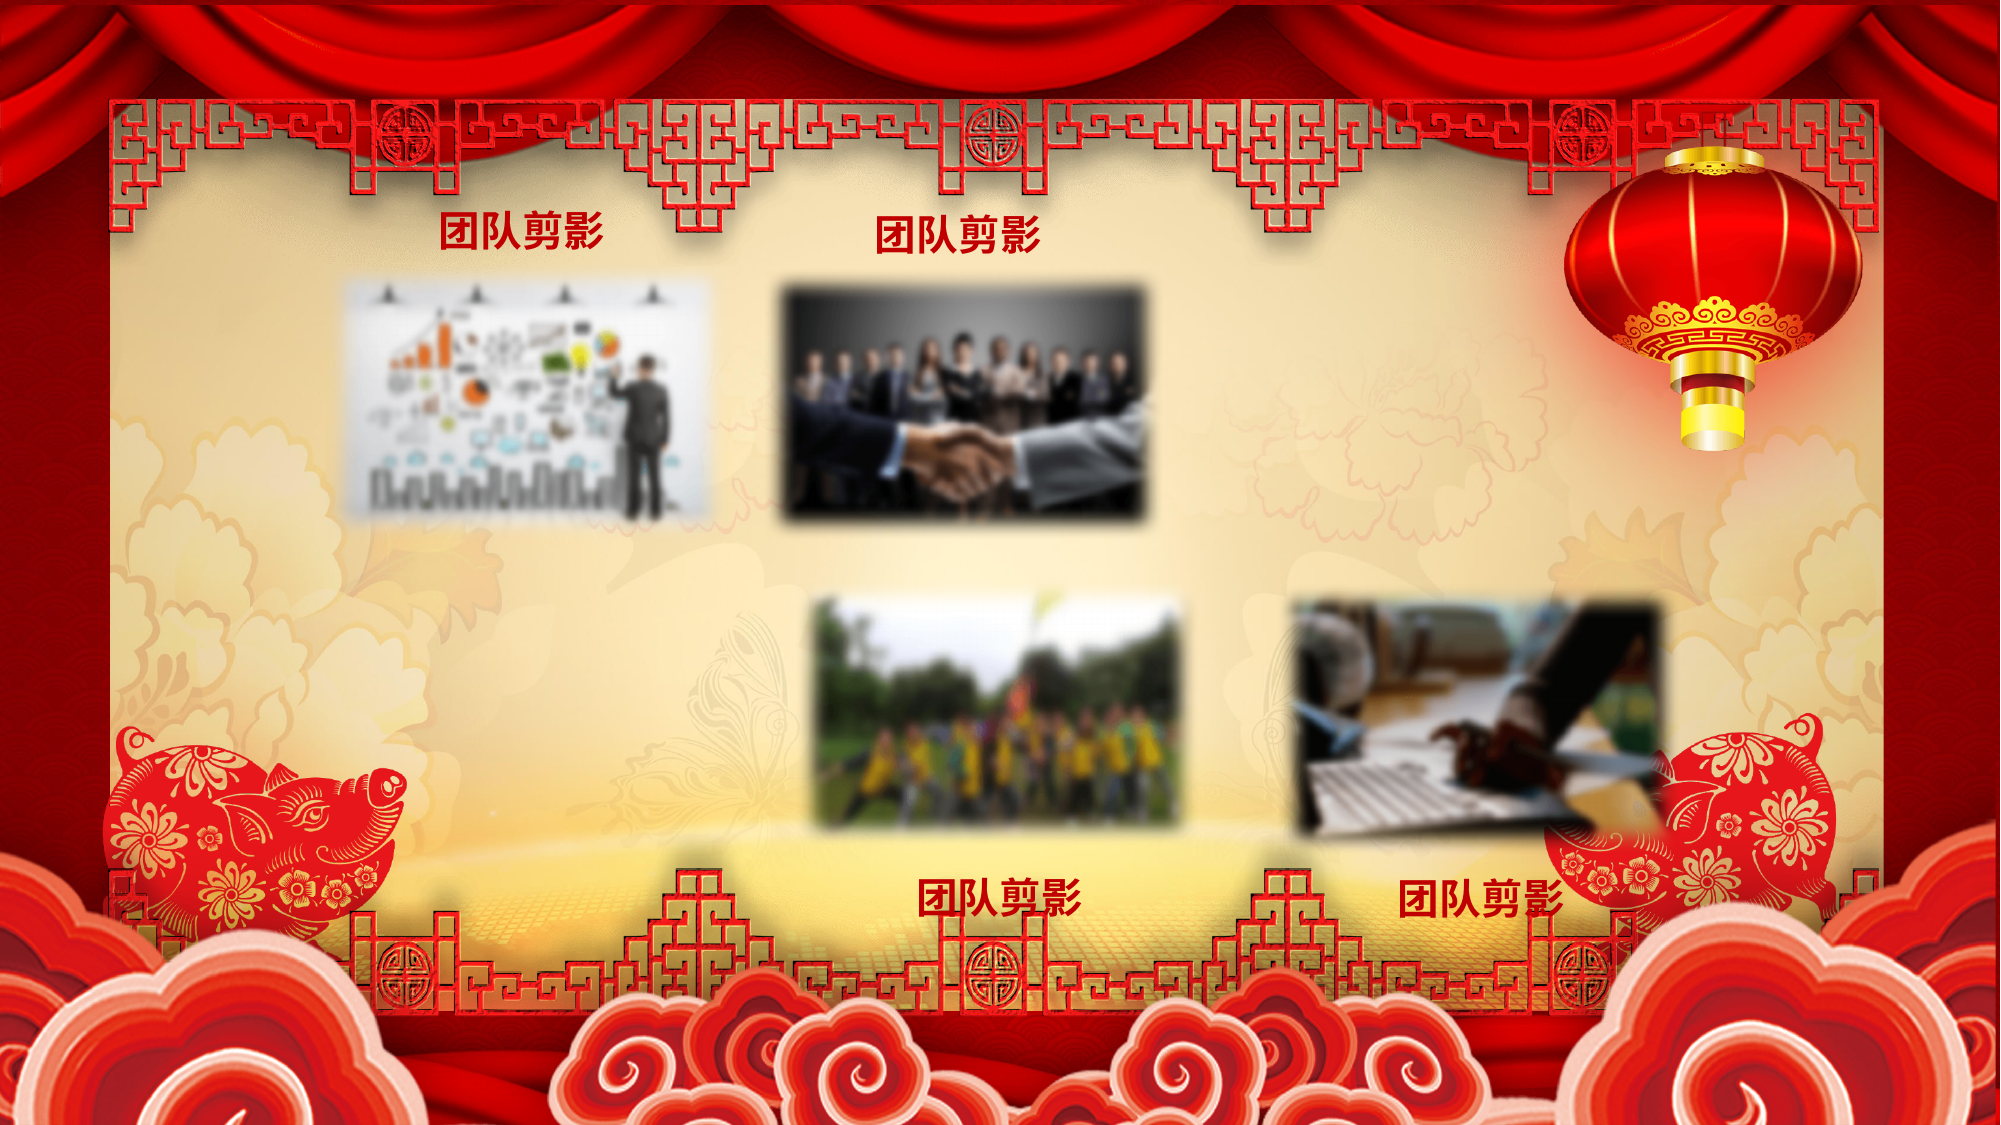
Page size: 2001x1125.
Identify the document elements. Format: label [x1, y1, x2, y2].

text_box [795, 578, 1199, 930]
text_box [1276, 583, 1680, 931]
text_box [325, 197, 729, 542]
text_box [109, 306, 1885, 735]
picture [0, 0, 2000, 1125]
text_box [763, 201, 1164, 541]
